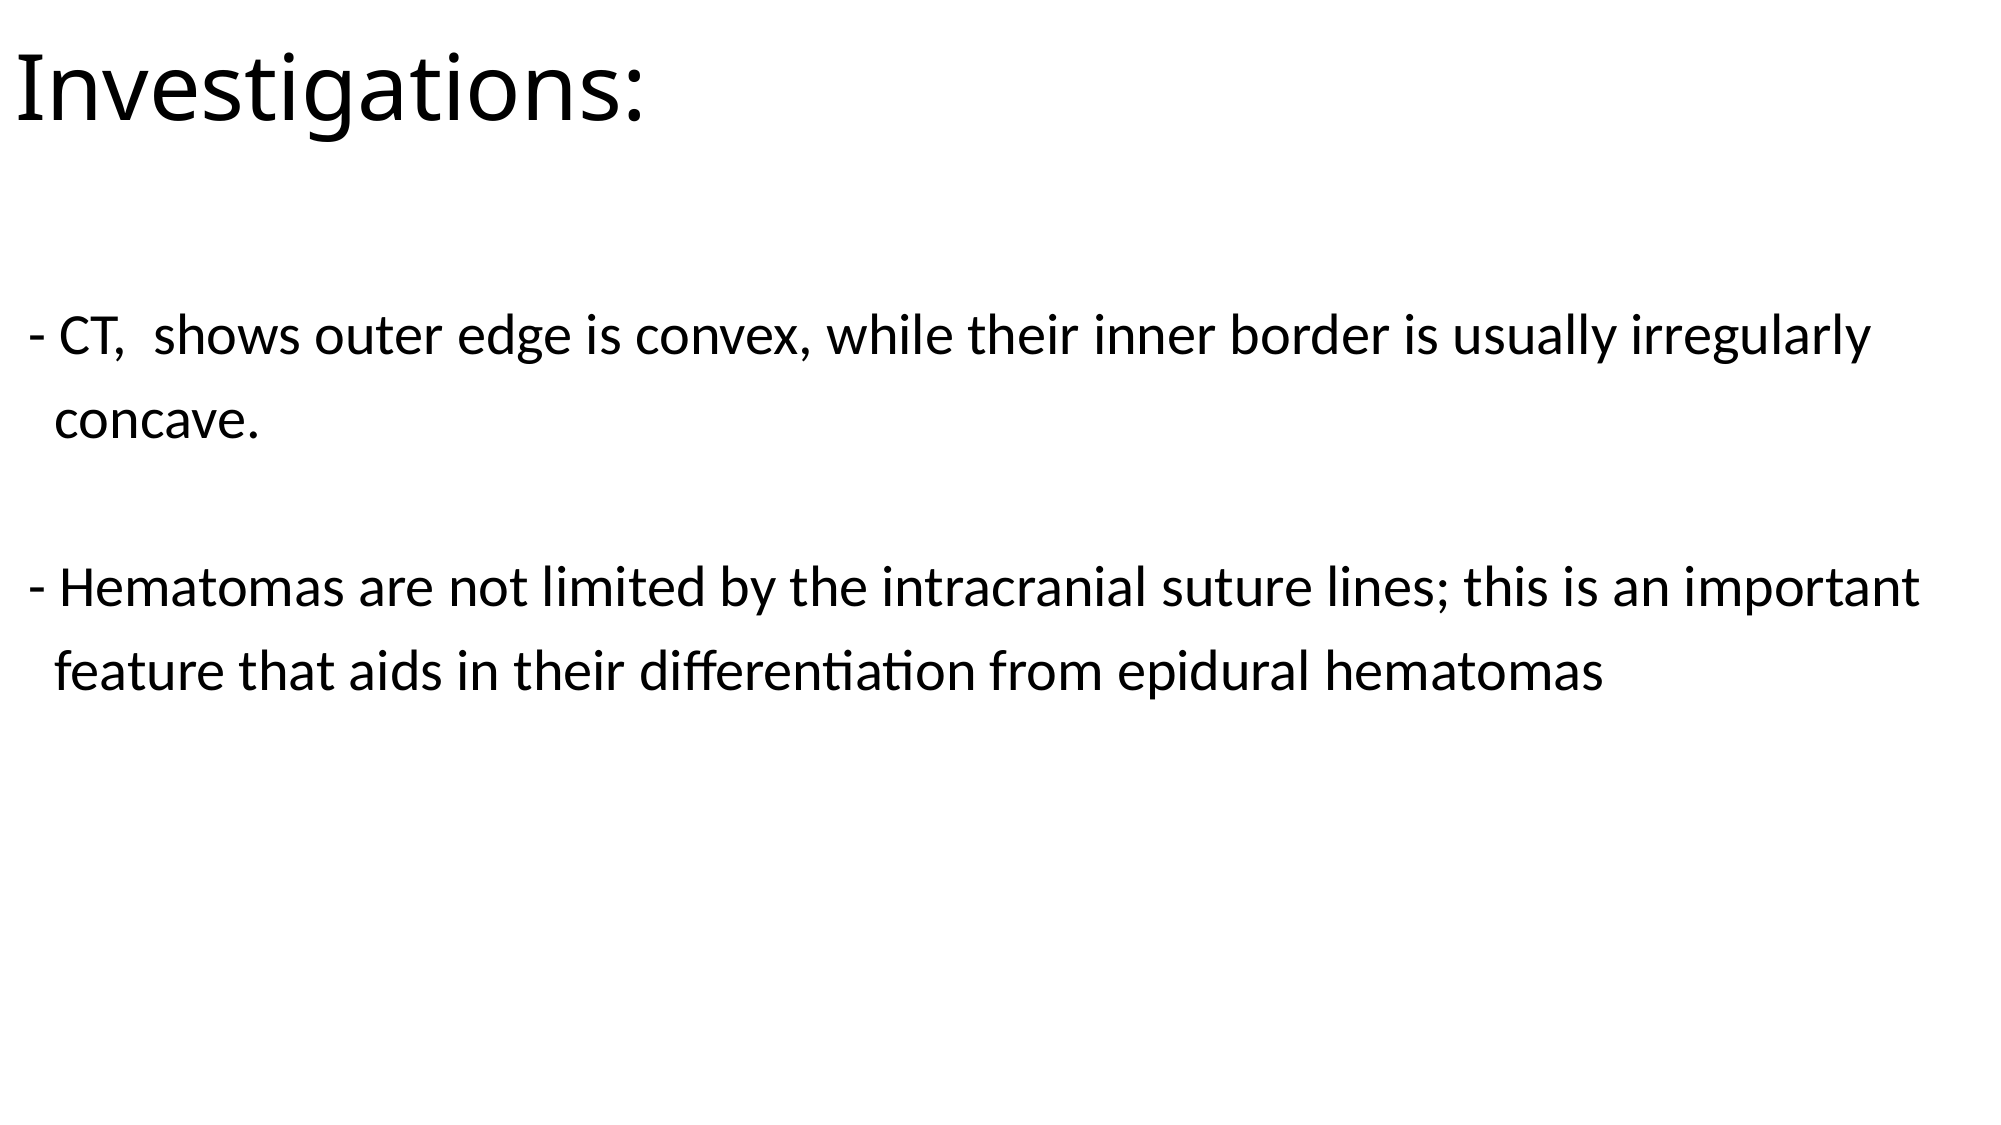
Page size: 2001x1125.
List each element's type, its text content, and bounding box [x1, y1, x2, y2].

list - CT, shows outer edge is convex, while their inner border is usually irregularly concave. - Hematomas are not limited by the intracranial suture lines; this is an important feature that aids in their differentiation from epidural hematomas [0, 213, 2000, 1125]
title Investigations: [0, 0, 1863, 182]
